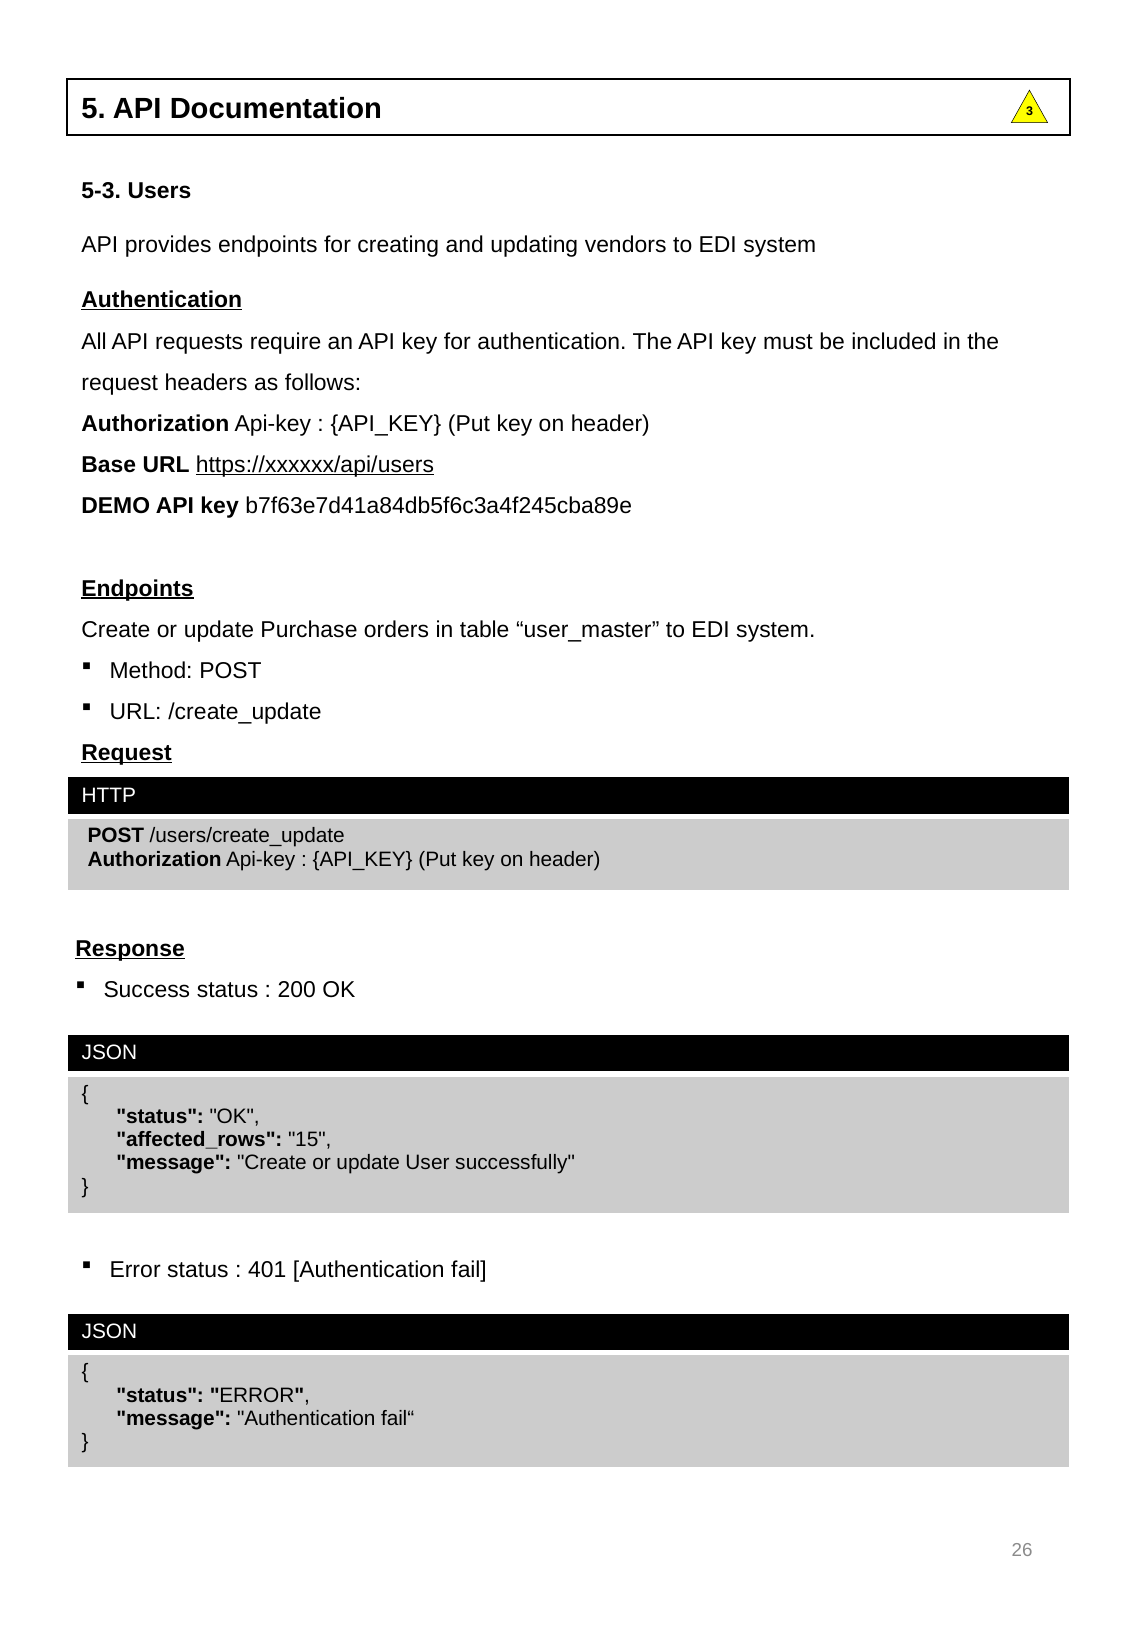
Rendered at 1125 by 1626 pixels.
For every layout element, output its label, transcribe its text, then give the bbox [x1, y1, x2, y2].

table_header HTTP [68, 777, 1069, 814]
table_cell { "status": "ERROR", "message": "Authentication fail“ } [68, 1355, 1069, 1467]
text_box Error status : 401 [Authentication fail] [66, 1233, 1071, 1312]
table_cell { "status": "OK", "affected_rows": "15", "message": "Create or update User successfully" } [68, 1077, 1069, 1213]
text_box 3 [1009, 88, 1050, 124]
text_box 5. API Documentation [66, 78, 1071, 136]
table_cell POST /users/create_update Authorization Api-key : {API_KEY} (Put key on header) [68, 819, 1069, 890]
slide_number 26 [794, 1506, 1048, 1593]
table_header JSON [68, 1314, 1069, 1350]
text_box 5-3. Users [66, 168, 1071, 211]
table_header JSON [68, 1035, 1069, 1071]
text_box Response Success status : 200 OK [60, 912, 1065, 1010]
text_box API provides endpoints for creating and updating vendors to EDI system Authentication All API requests require an API key for authentication. The API key must be included in the request headers as follows: Authorization Api-key : {API_KEY} (Put key on header) Base URL https://xxxxxx/api/users DEMO API key b7f63e7d41a84db5f6c3a4f245cba89e Endpoints Create or update Purchase orders in table “user_master” to EDI system. Method: POST URL: /create_update Request [66, 222, 1071, 776]
